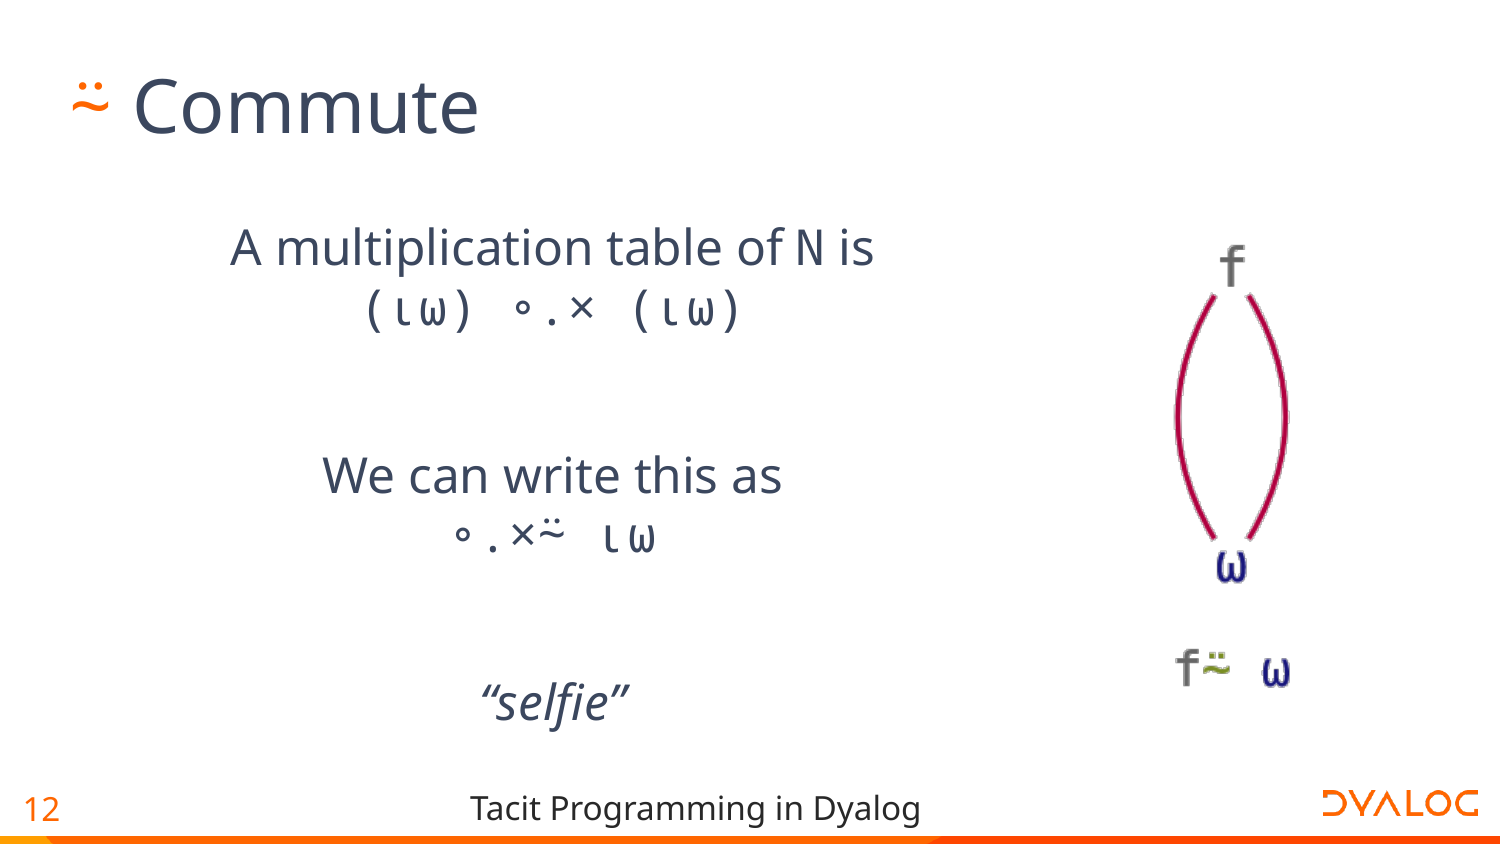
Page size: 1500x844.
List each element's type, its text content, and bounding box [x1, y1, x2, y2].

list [1079, 207, 1385, 740]
title ⍨ Commute [53, 43, 1121, 157]
picture [1323, 790, 1478, 816]
picture [0, 836, 1500, 844]
list A multiplication table of N is (⍳⍵) ∘.× (⍳⍵) We can write this as ∘.×⍨ ⍳⍵ “selfie” [53, 207, 1053, 740]
